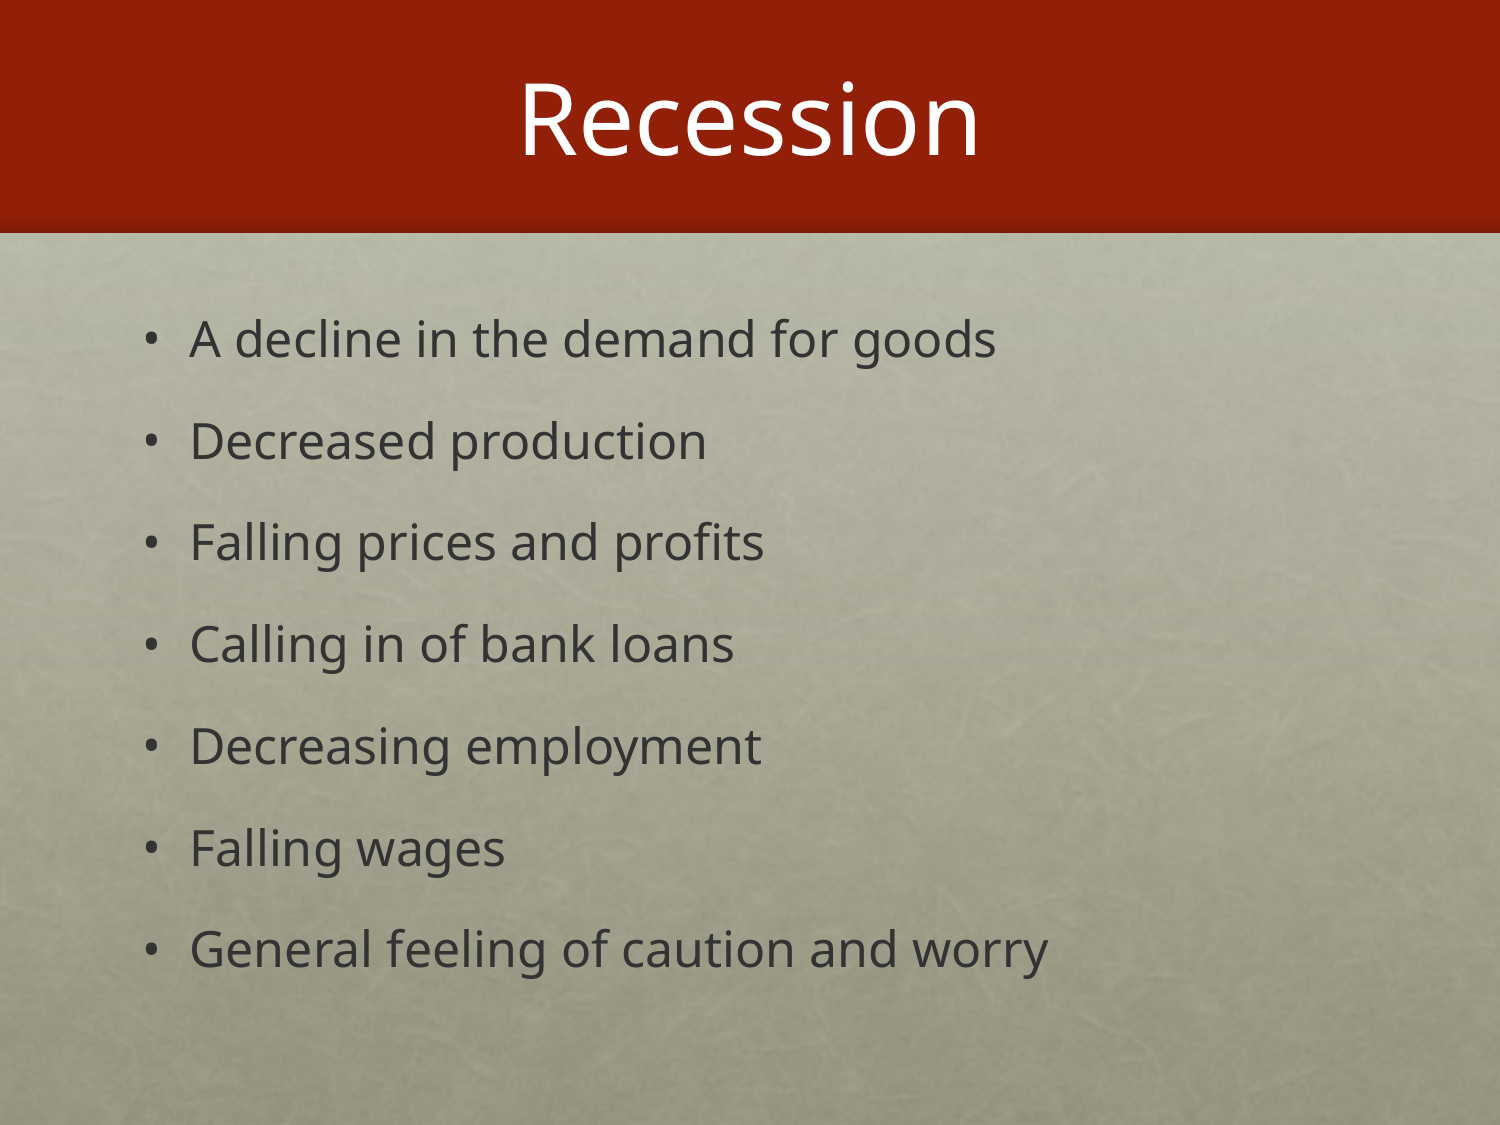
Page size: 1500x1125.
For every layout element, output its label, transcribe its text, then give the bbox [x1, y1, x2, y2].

title Recession [127, 10, 1372, 221]
list A decline in the demand for goods Decreased production Falling prices and profits Calling in of bank loans Decreasing employment Falling wages General feeling of caution and worry [127, 299, 1372, 1005]
picture [0, 214, 1500, 1125]
